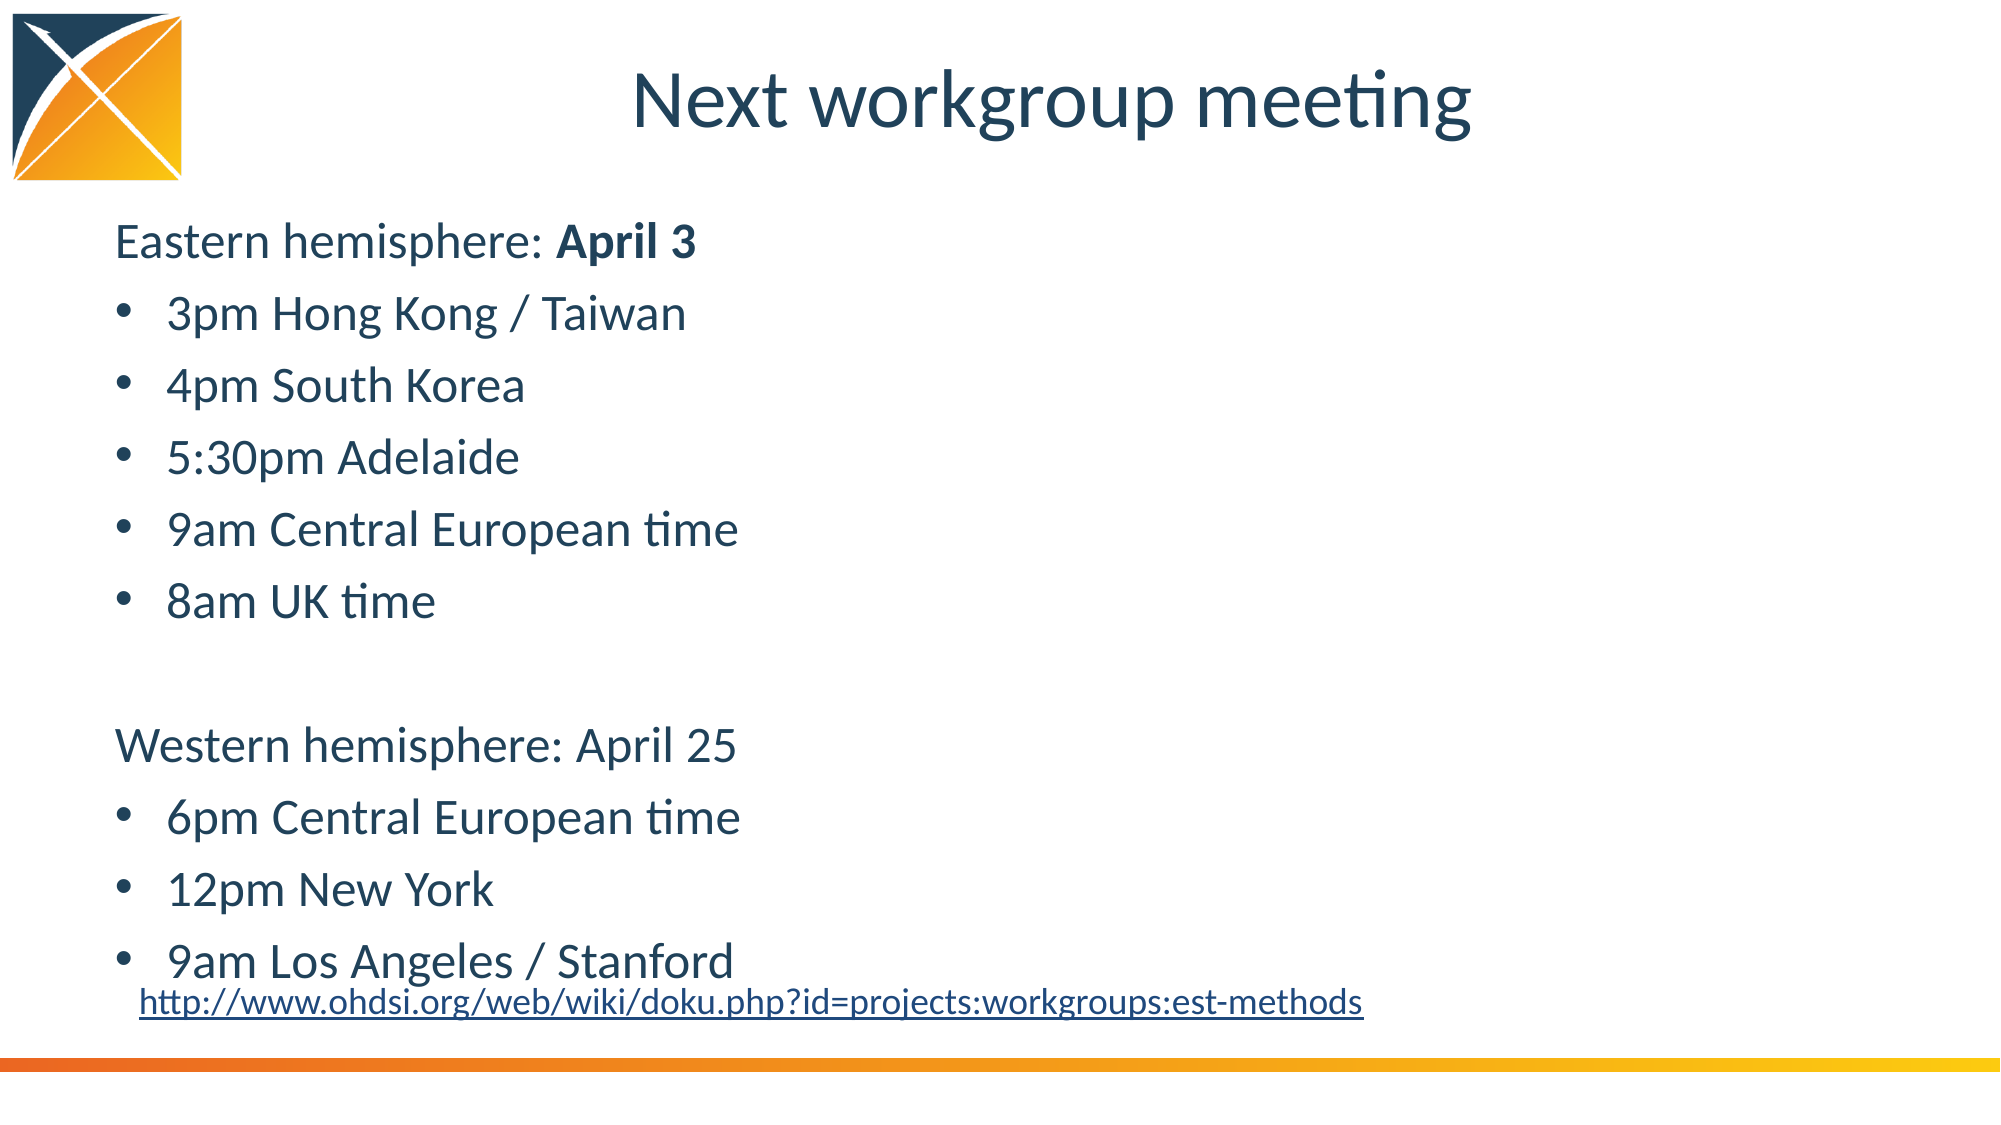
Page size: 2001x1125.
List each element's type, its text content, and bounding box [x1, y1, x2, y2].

picture [0, 0, 206, 200]
text_box http://www.ohdsi.org/web/wiki/doku.php?id=projects:workgroups:est-methods [123, 969, 1387, 1030]
title Next workgroup meeting [205, 24, 1900, 163]
list Eastern hemisphere: April 3 3pm Hong Kong / Taiwan 4pm South Korea 5:30pm Adelaide 9am Central European time 8am UK time Western hemisphere: April 25 6pm Central European time 12pm New York 9am Los Angeles / Stanford [99, 200, 1900, 1005]
